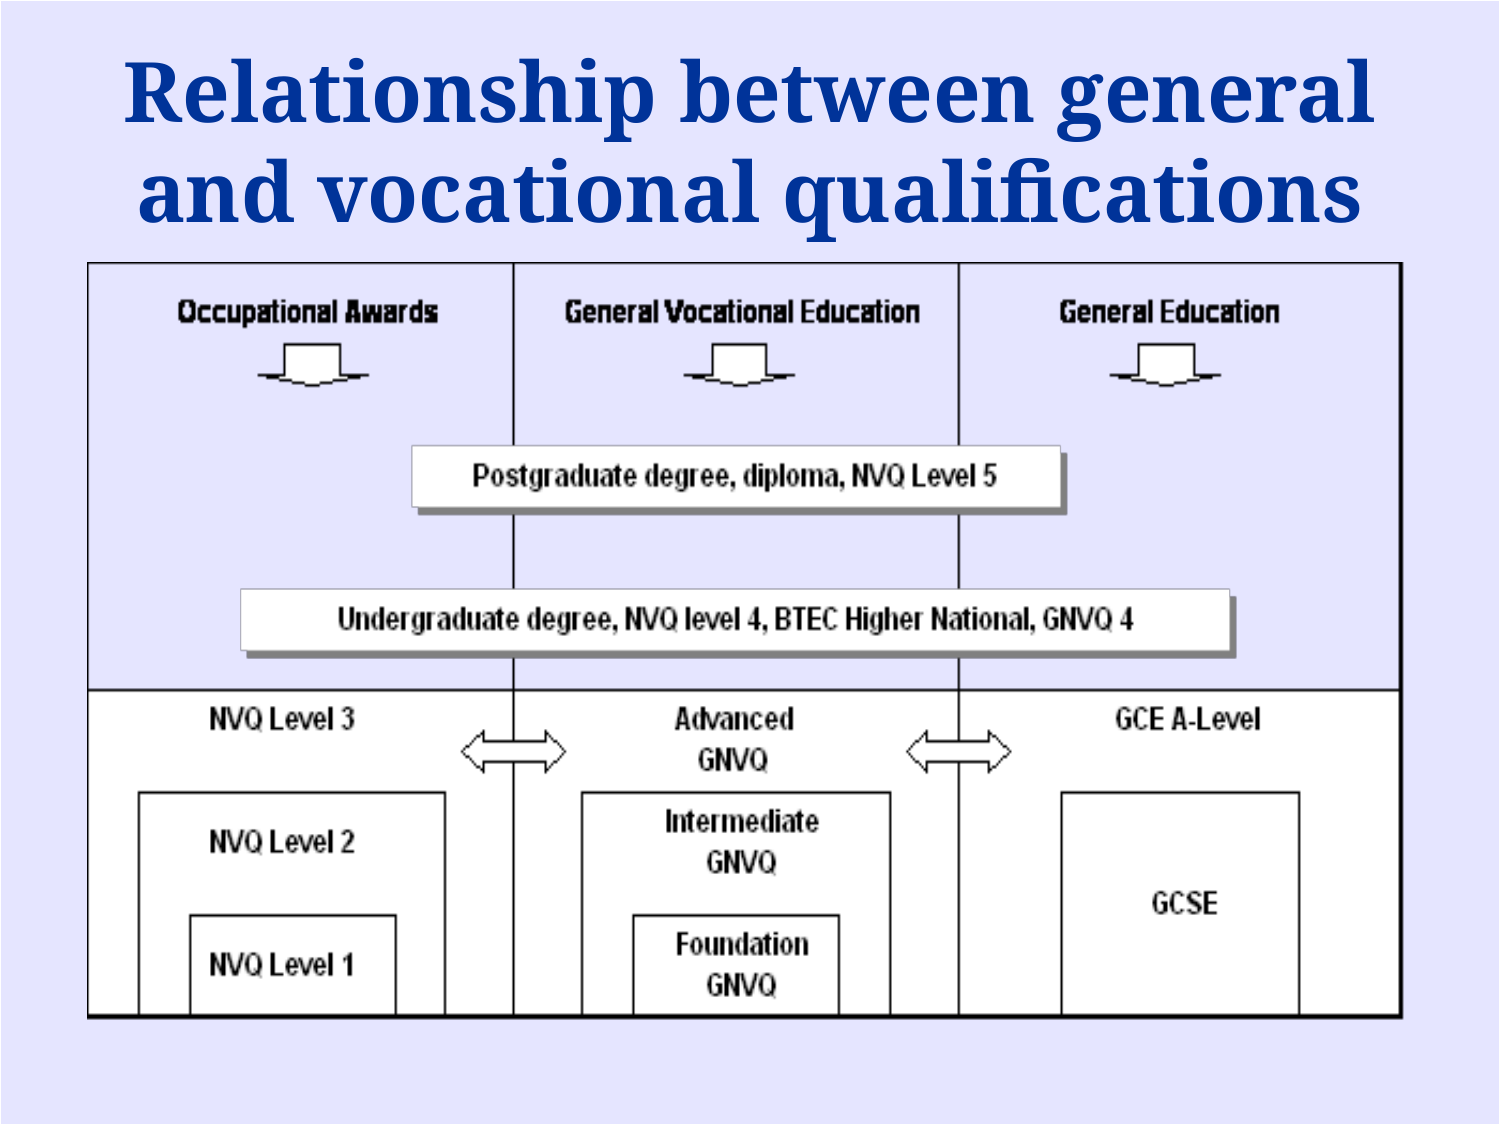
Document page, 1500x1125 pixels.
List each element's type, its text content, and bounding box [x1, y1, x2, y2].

title Relationship between general and vocational qualifications [74, 44, 1426, 233]
text_box [0, 0, 1500, 1125]
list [87, 262, 1426, 1044]
